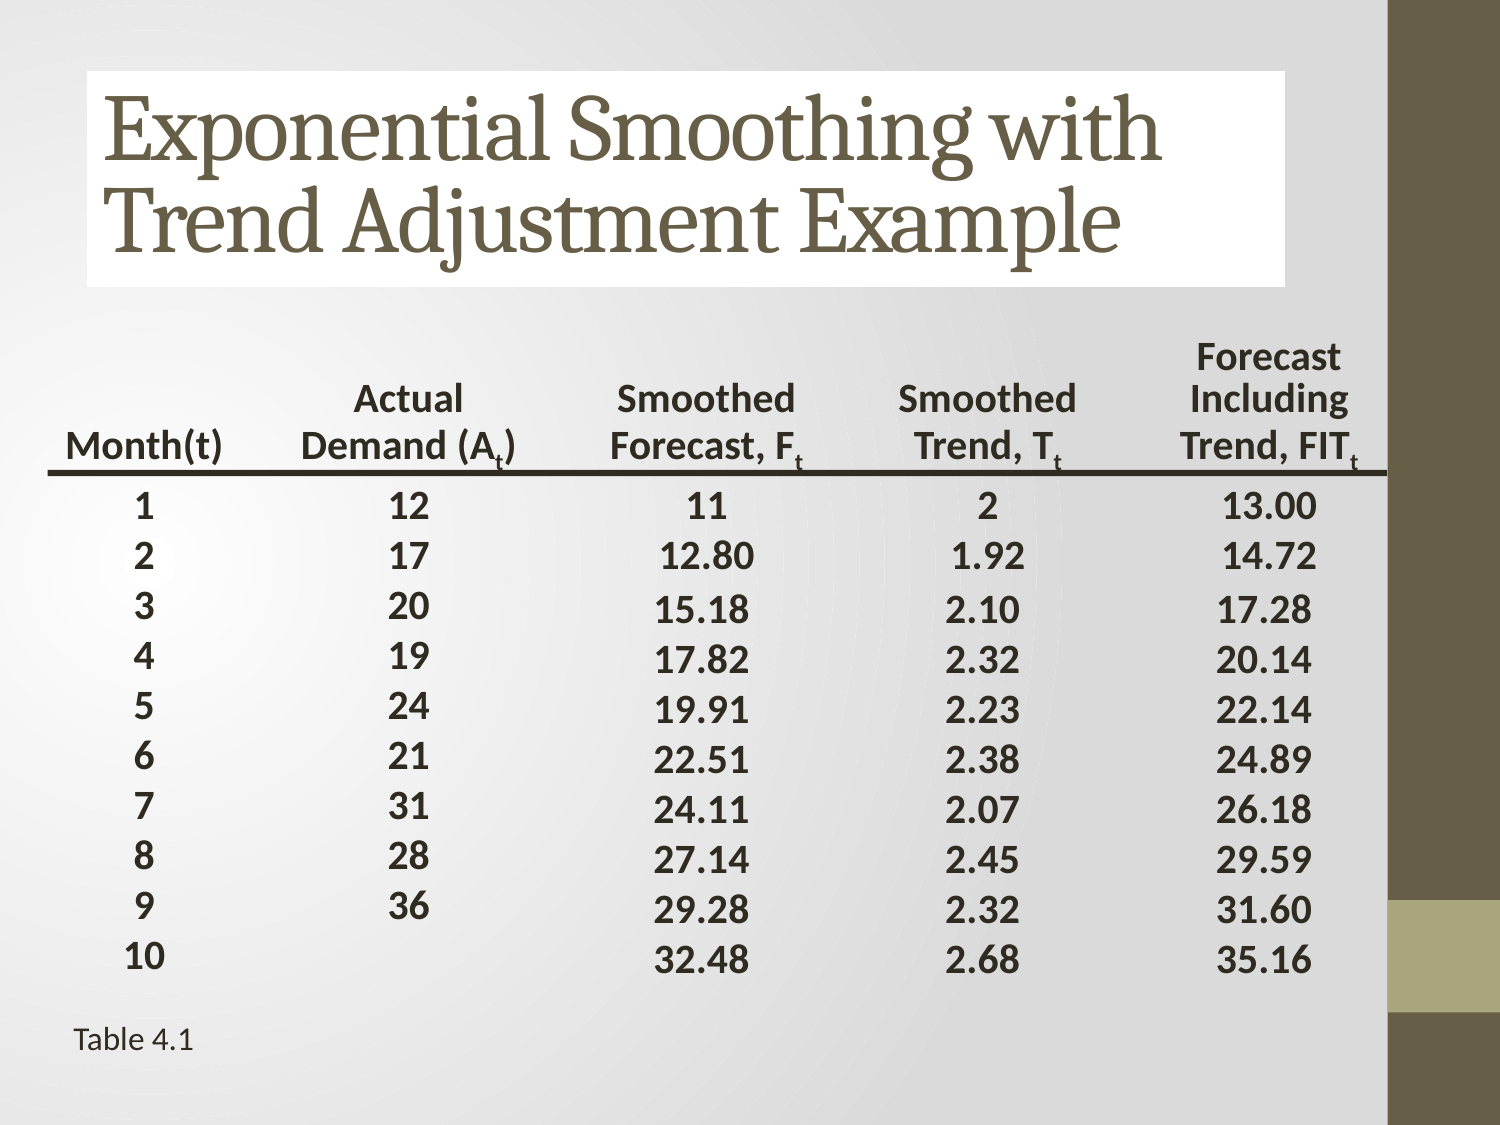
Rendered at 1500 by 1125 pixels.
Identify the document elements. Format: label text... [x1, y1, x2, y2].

text_box Table 4.1 [58, 1009, 210, 1065]
text_box Exponential Smoothing with Trend Adjustment Example [87, 71, 1285, 287]
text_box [42, 328, 1388, 989]
